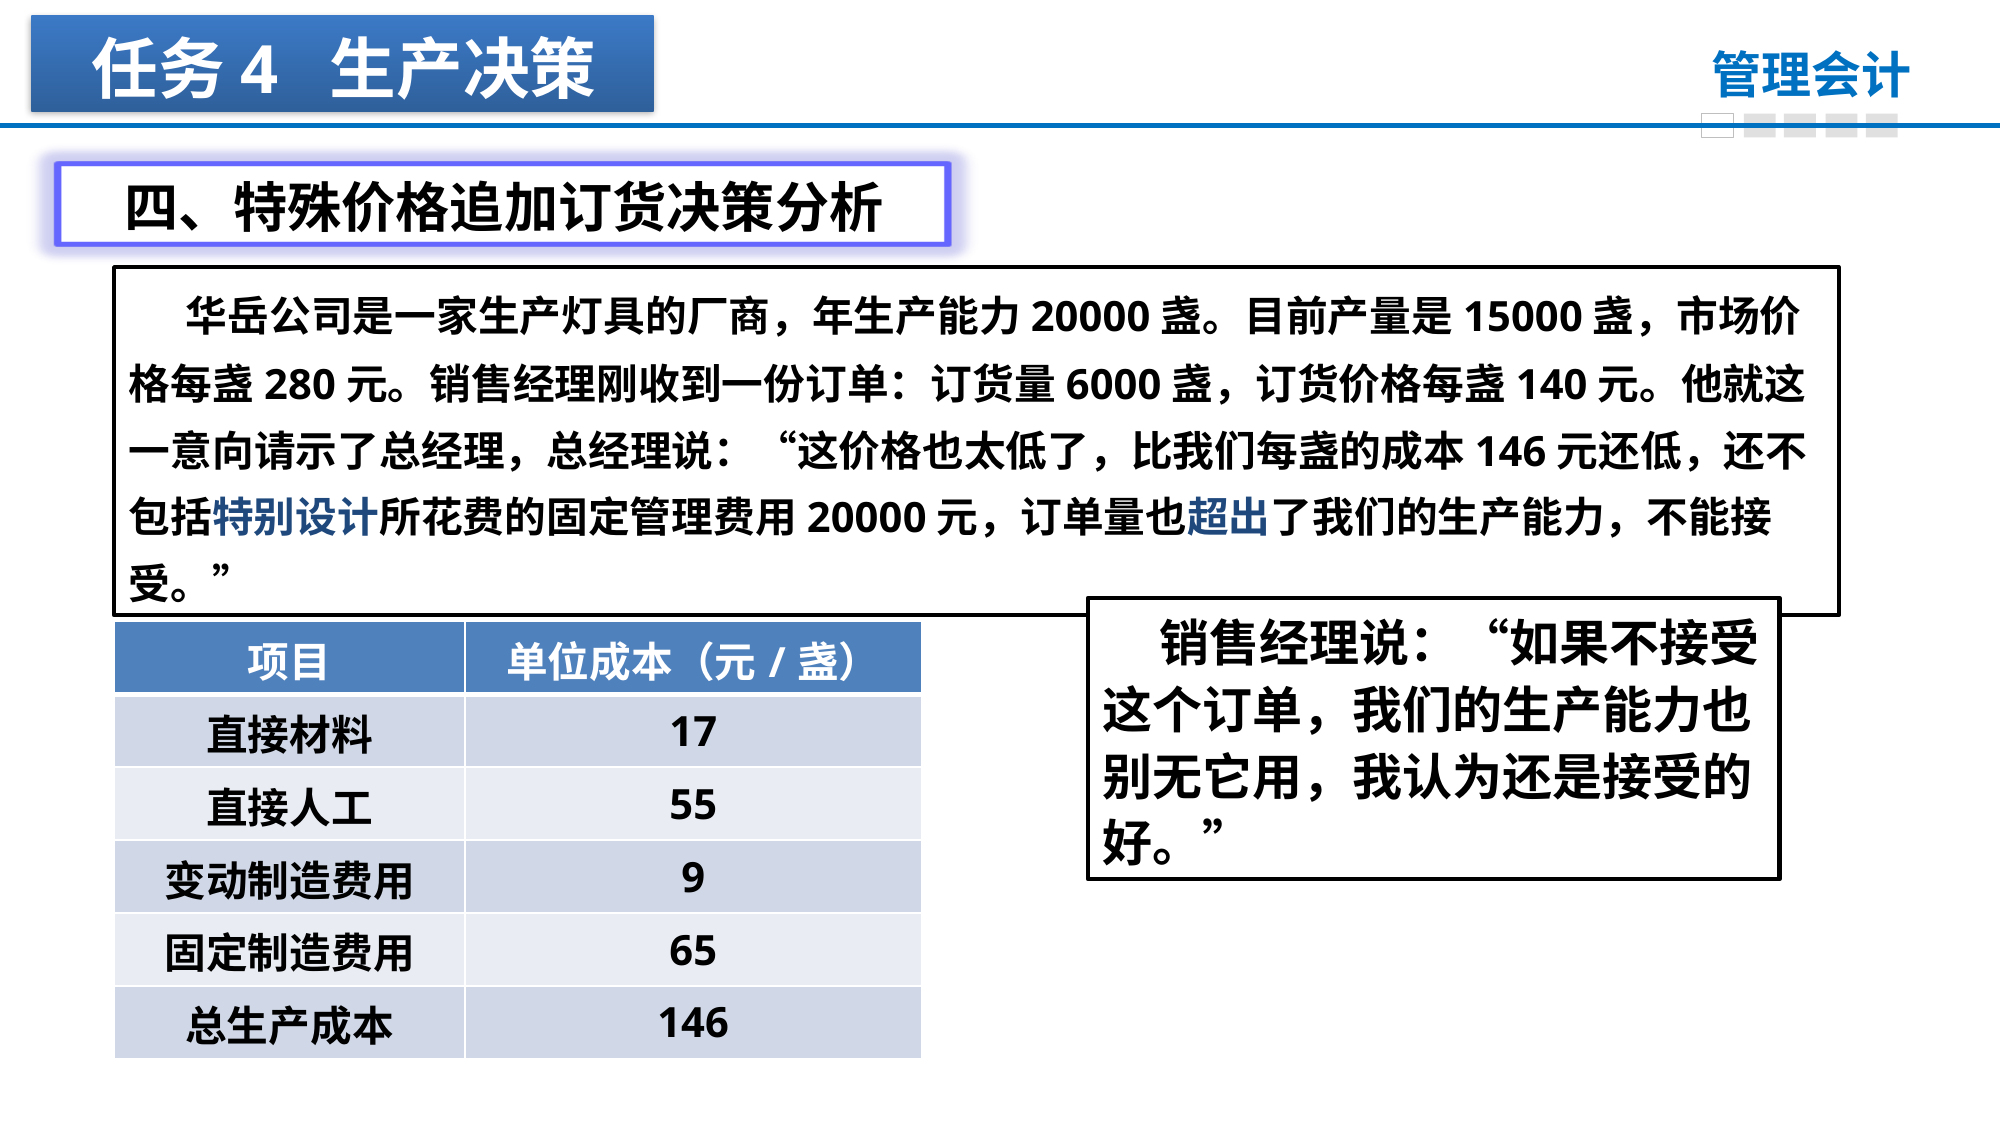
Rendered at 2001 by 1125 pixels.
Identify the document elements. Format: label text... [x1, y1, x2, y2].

table_cell 65 [466, 914, 921, 985]
table_cell 9 [466, 841, 921, 912]
table_cell 固定制造费用 [115, 914, 464, 985]
table_cell 17 [466, 697, 921, 766]
table_cell 直接人工 [115, 768, 464, 839]
table_cell 直接材料 [115, 697, 464, 766]
table_cell 总生产成本 [115, 987, 464, 1058]
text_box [31, 14, 654, 117]
table_cell 变动制造费用 [115, 841, 464, 912]
text_box 华岳公司是一家生产灯具的厂商，年生产能力20000盏。目前产量是15000盏，市场价格每盏280元。销售经理刚收到一份订单：订货量6000盏，订货价格每盏140元。他就这一意向请示了总经理，总经理说：“这价格也太低了，比我们每盏的成本146元还低，还不包括特别设计所花费的固定管理费用20000元，订单量也超出了我们的生产能力，不能接受。” [112, 265, 1841, 617]
table_cell 55 [466, 768, 921, 839]
table_cell 146 [466, 987, 921, 1058]
text_box 销售经理说：“如果不接受这个订单，我们的生产能力也别无它用，我认为还是接受的好。” [1086, 596, 1782, 881]
table_header 单位成本（元/盏） [466, 622, 921, 692]
table_header 项目 [115, 622, 464, 692]
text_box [17, 136, 989, 272]
